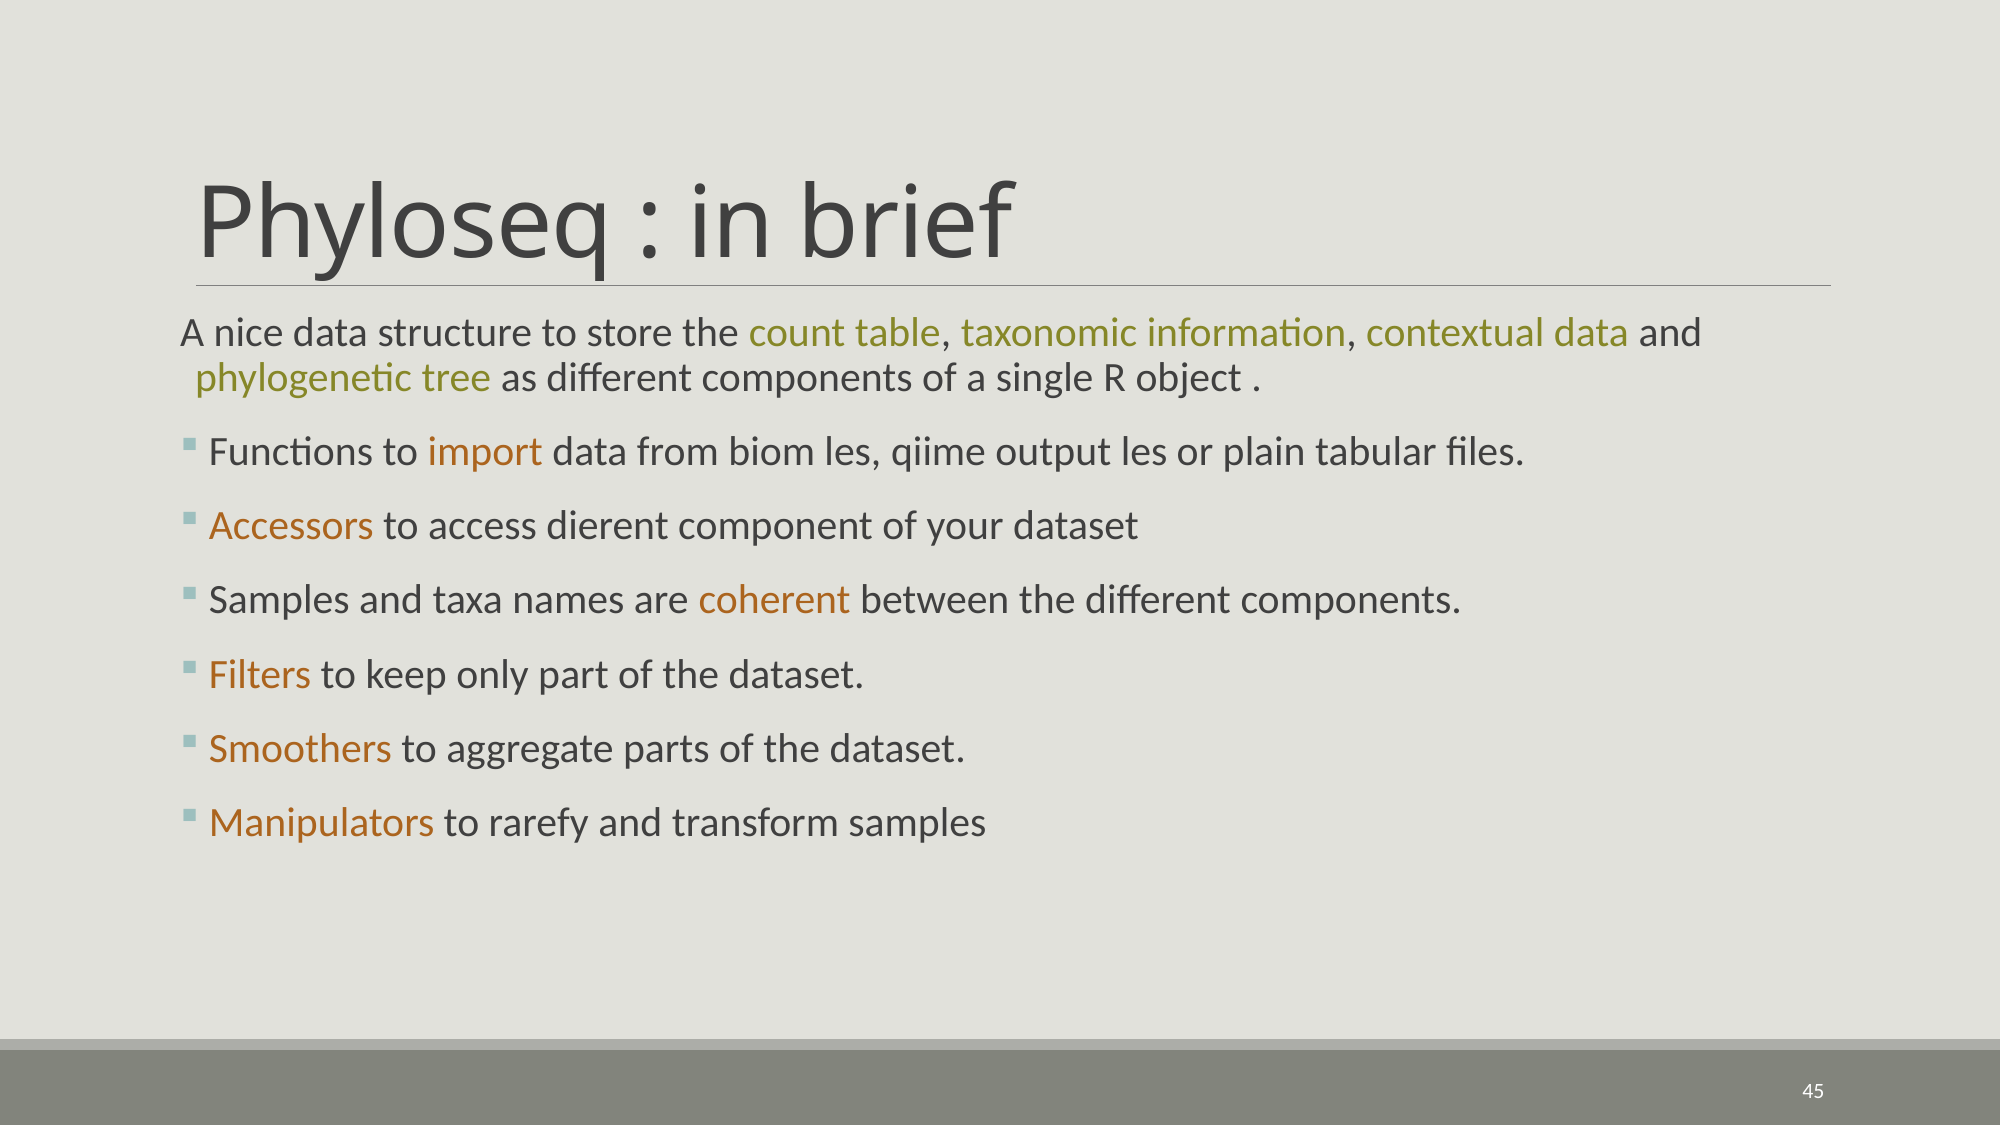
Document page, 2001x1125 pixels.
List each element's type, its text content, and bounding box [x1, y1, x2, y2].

title Phyloseq : in brief [180, 47, 1830, 285]
list A nice data structure to store the count table, taxonomic information, contextual data and phylogenetic tree as different components of a single R object . Functions to import data from biom les, qiime output les or plain tabular files. Accessors to access dierent component of your dataset Samples and taxa names are coherent between the different components. Filters to keep only part of the dataset. Smoothers to aggregate parts of the dataset. Manipulators to rarefy and transform samples [180, 302, 1830, 963]
slide_number 45 [1624, 1059, 1840, 1120]
